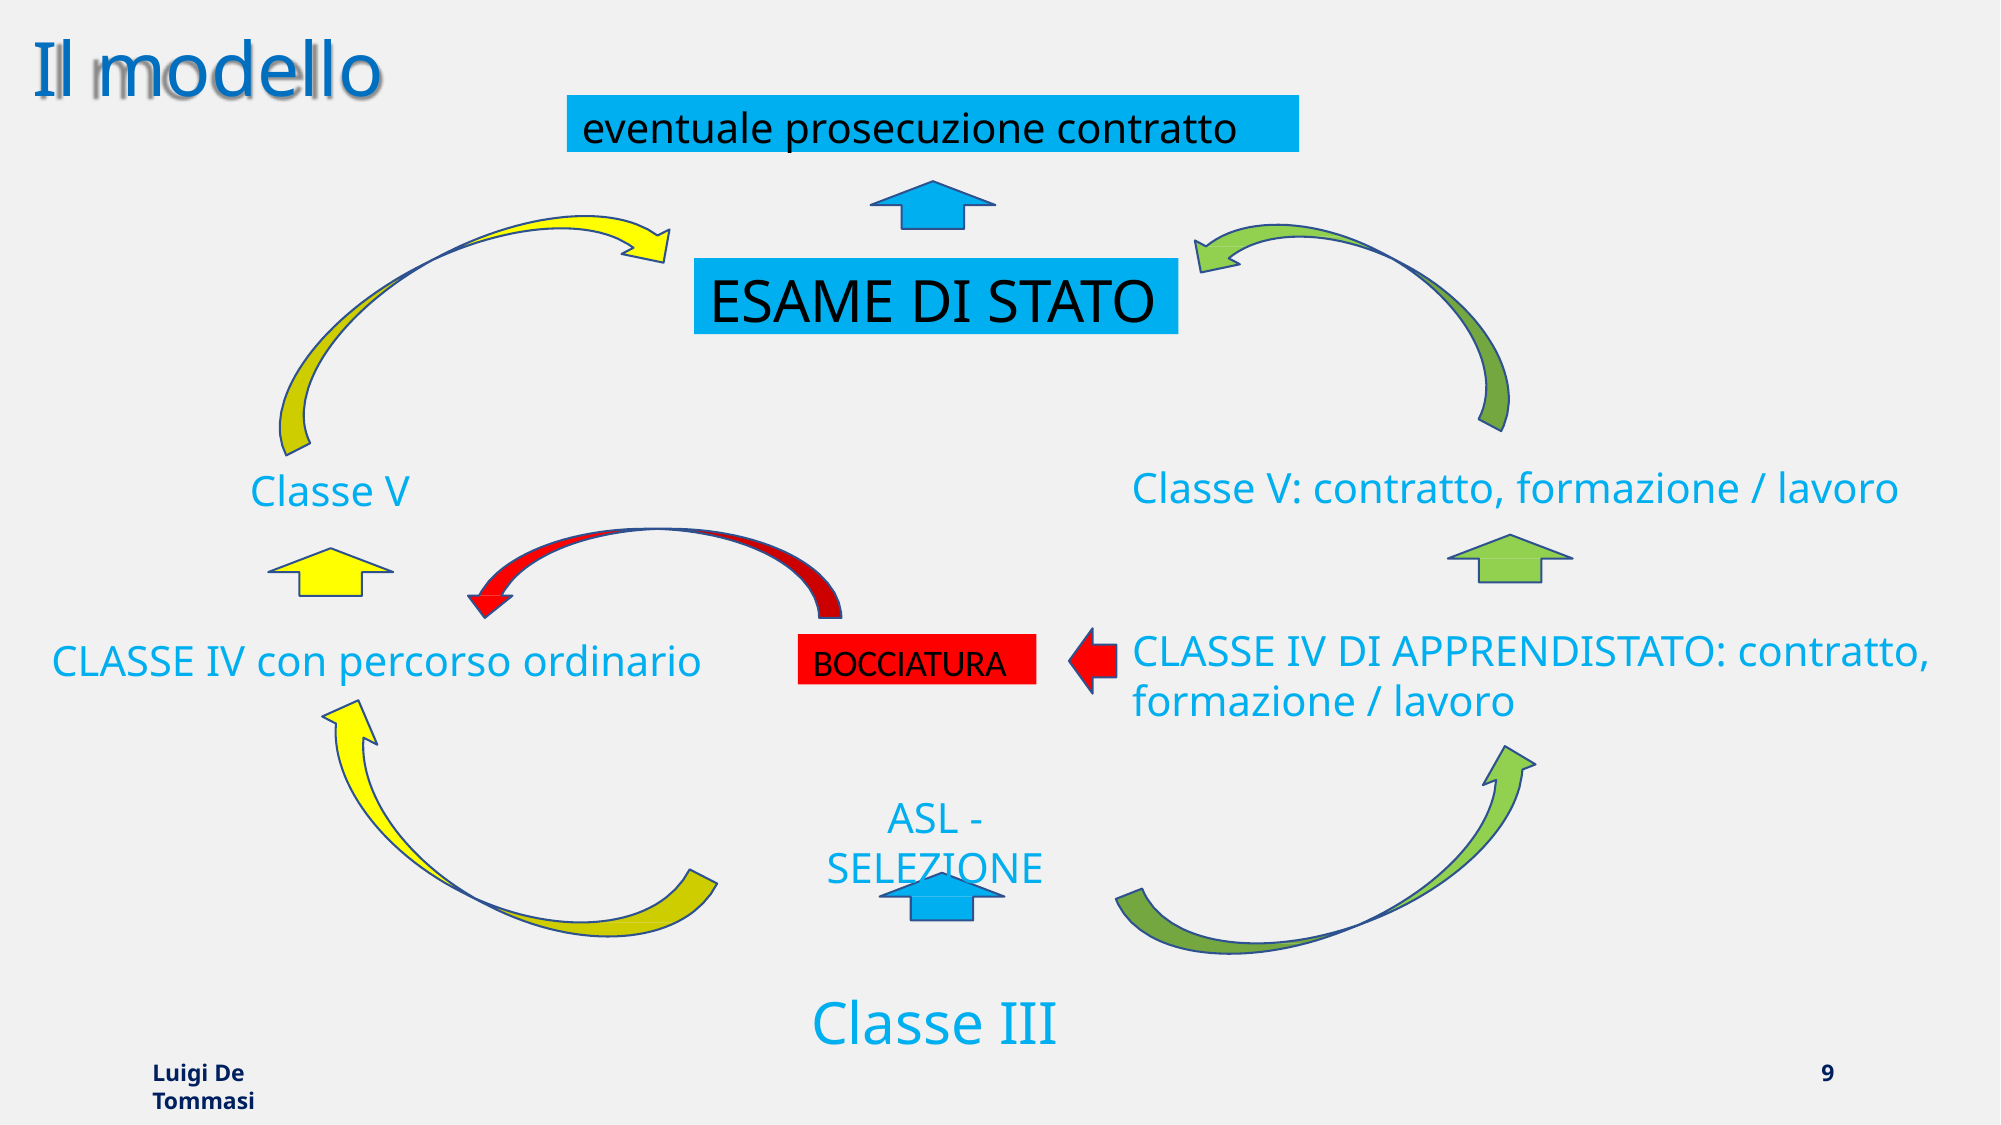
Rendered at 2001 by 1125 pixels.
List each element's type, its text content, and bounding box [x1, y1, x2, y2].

text_box ESAME DI STATO [694, 258, 1179, 335]
text_box [279, 216, 670, 456]
footer Luigi De Tommasi [150, 1056, 347, 1125]
text_box [1068, 628, 1117, 694]
text_box [1115, 746, 1536, 954]
text_box ASL - SELEZIONE Classe III [777, 789, 1094, 1057]
title Il modello [29, 19, 386, 210]
text_box [322, 700, 718, 937]
text_box [870, 181, 996, 229]
text_box [1194, 224, 1509, 432]
text_box CLASSE IV DI APPRENDISTATO: contratto, formazione / lavoro [1130, 622, 1943, 725]
text_box [268, 548, 394, 596]
text_box [0, 0, 435, 165]
text_box [467, 528, 842, 618]
text_box eventuale prosecuzione contratto [566, 95, 1300, 152]
slide_number 9 [1817, 1056, 1852, 1125]
text_box Classe V [247, 462, 423, 515]
text_box Classe V: contratto, formazione / lavoro [1129, 459, 1937, 513]
text_box [1447, 534, 1573, 583]
text_box BOCCIATURA [797, 634, 1037, 685]
text_box CLASSE IV con percorso ordinario [49, 632, 723, 685]
